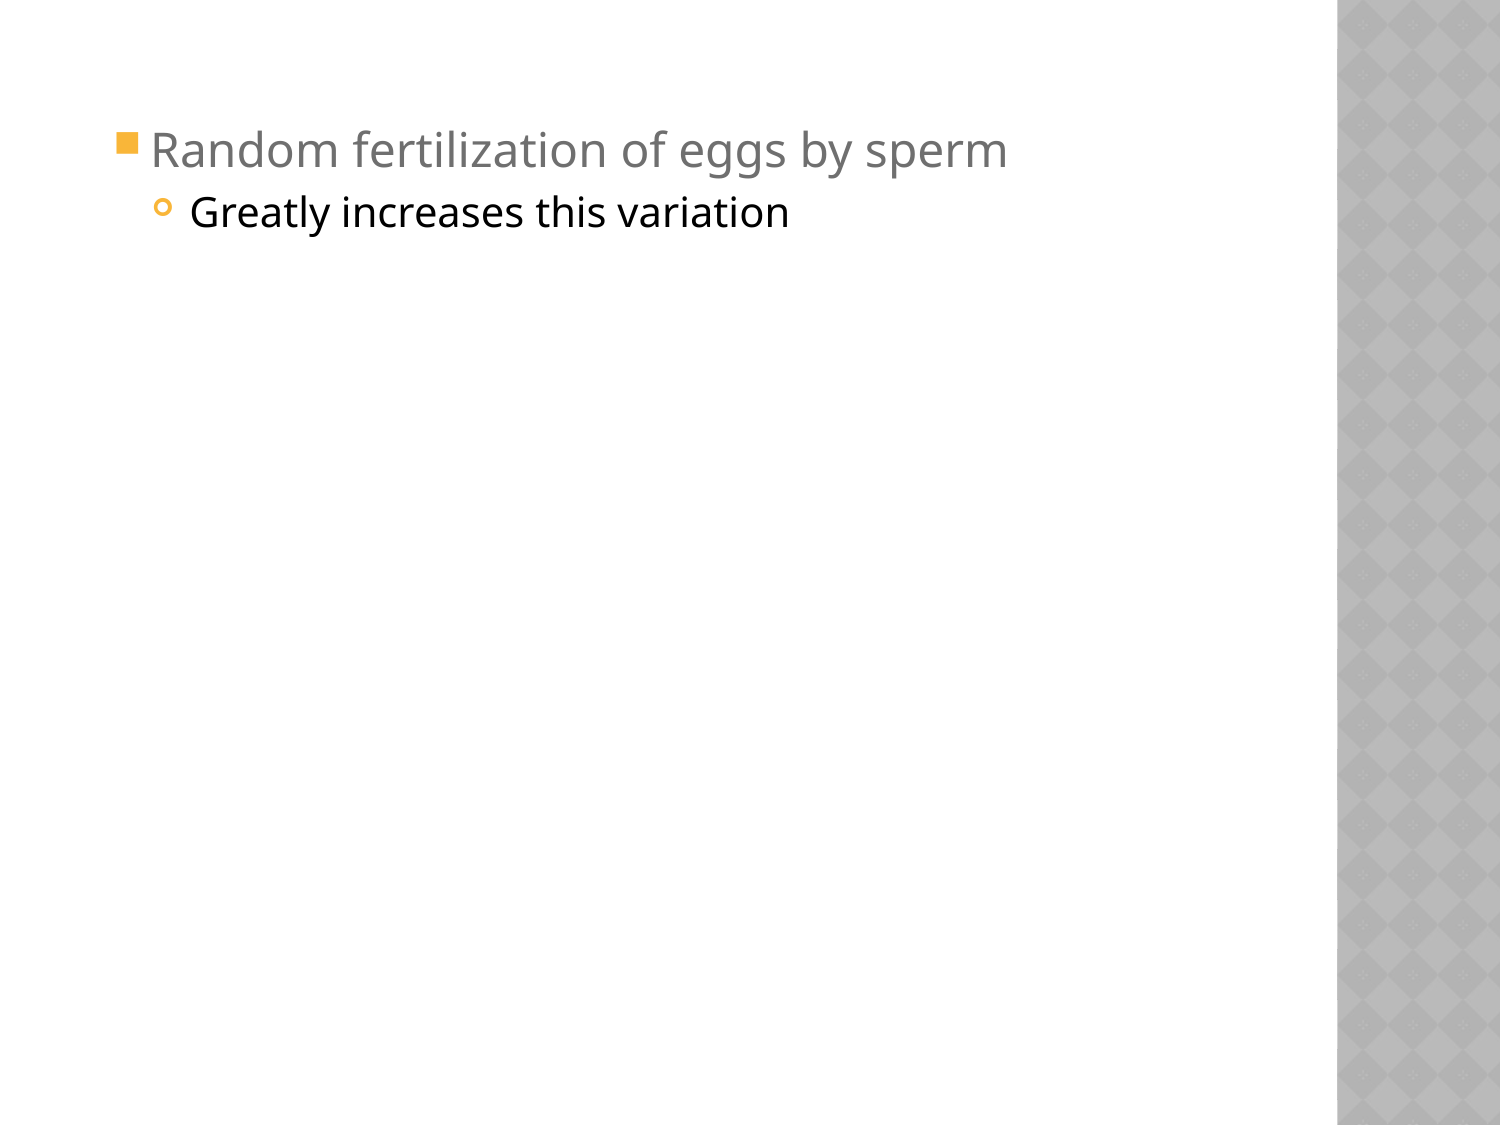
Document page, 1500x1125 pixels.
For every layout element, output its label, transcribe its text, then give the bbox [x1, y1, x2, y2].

list Random fertilization of eggs by sperm Greatly increases this variation [50, 112, 1450, 328]
